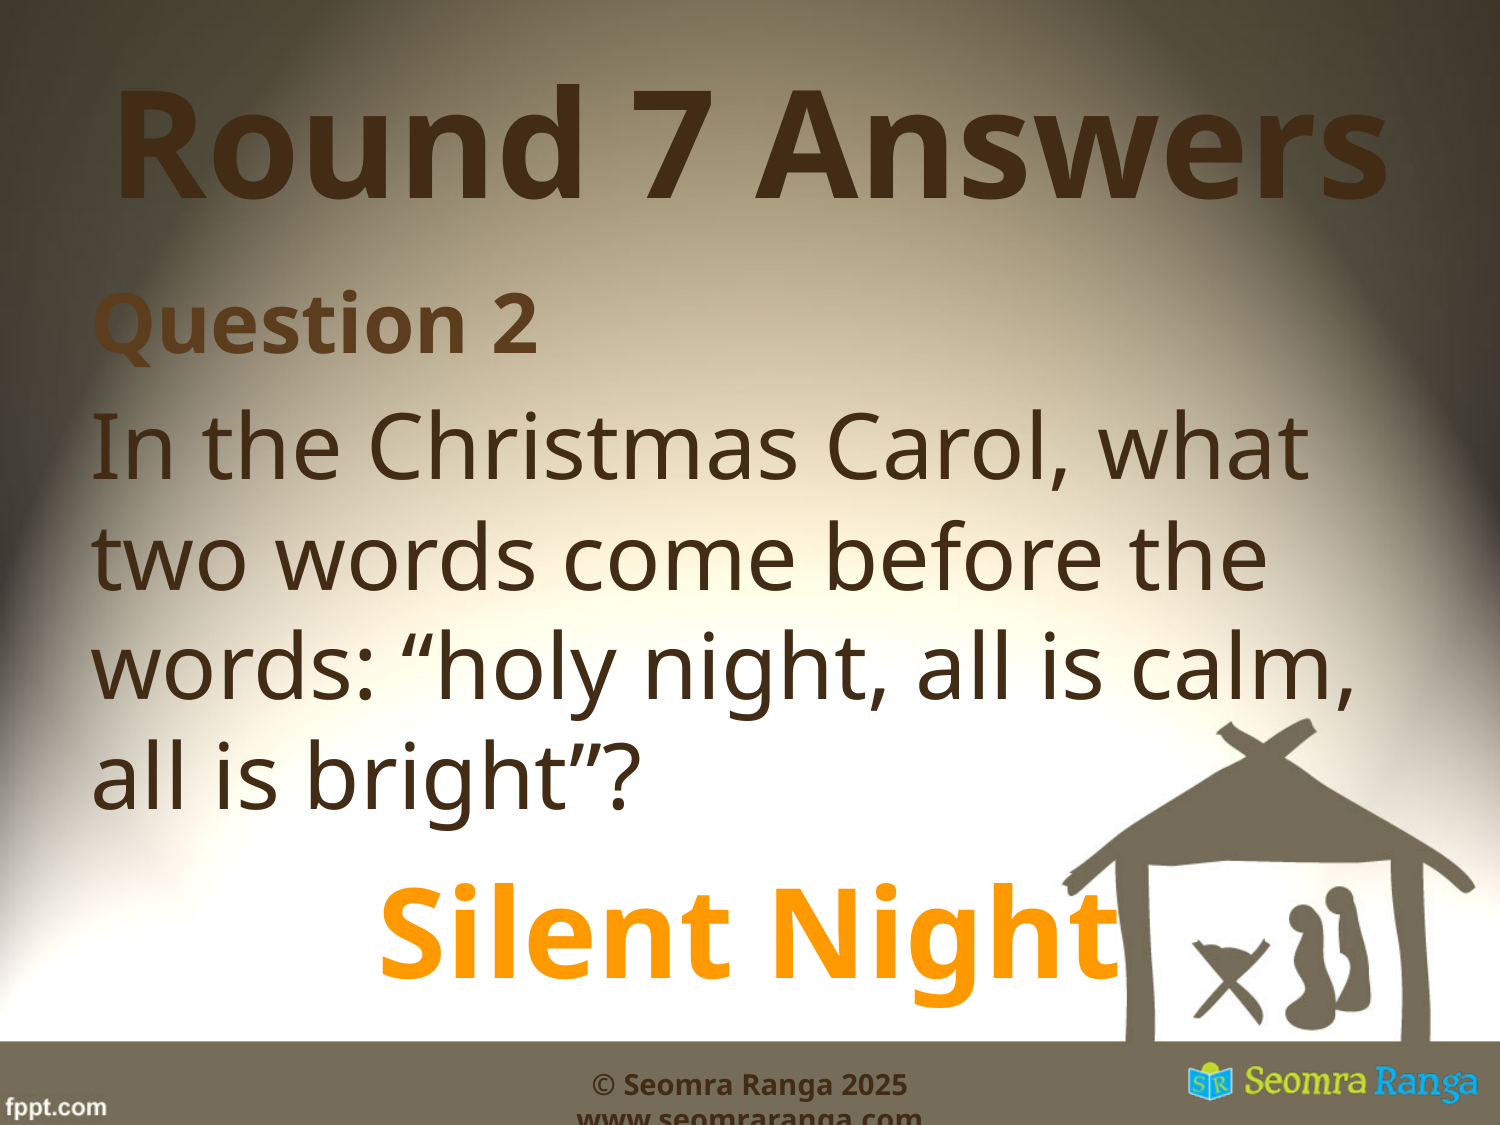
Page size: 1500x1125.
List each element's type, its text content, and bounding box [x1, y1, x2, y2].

list Question 2 In the Christmas Carol, what two words come before the words: “holy night, all is calm, all is bright”? Silent Night [75, 262, 1425, 1005]
text_box © Seomra Ranga 2025 www.seomraranga.com [401, 1058, 1099, 1125]
picture [0, 0, 1500, 1125]
title Round 7 Answers [75, 45, 1425, 233]
